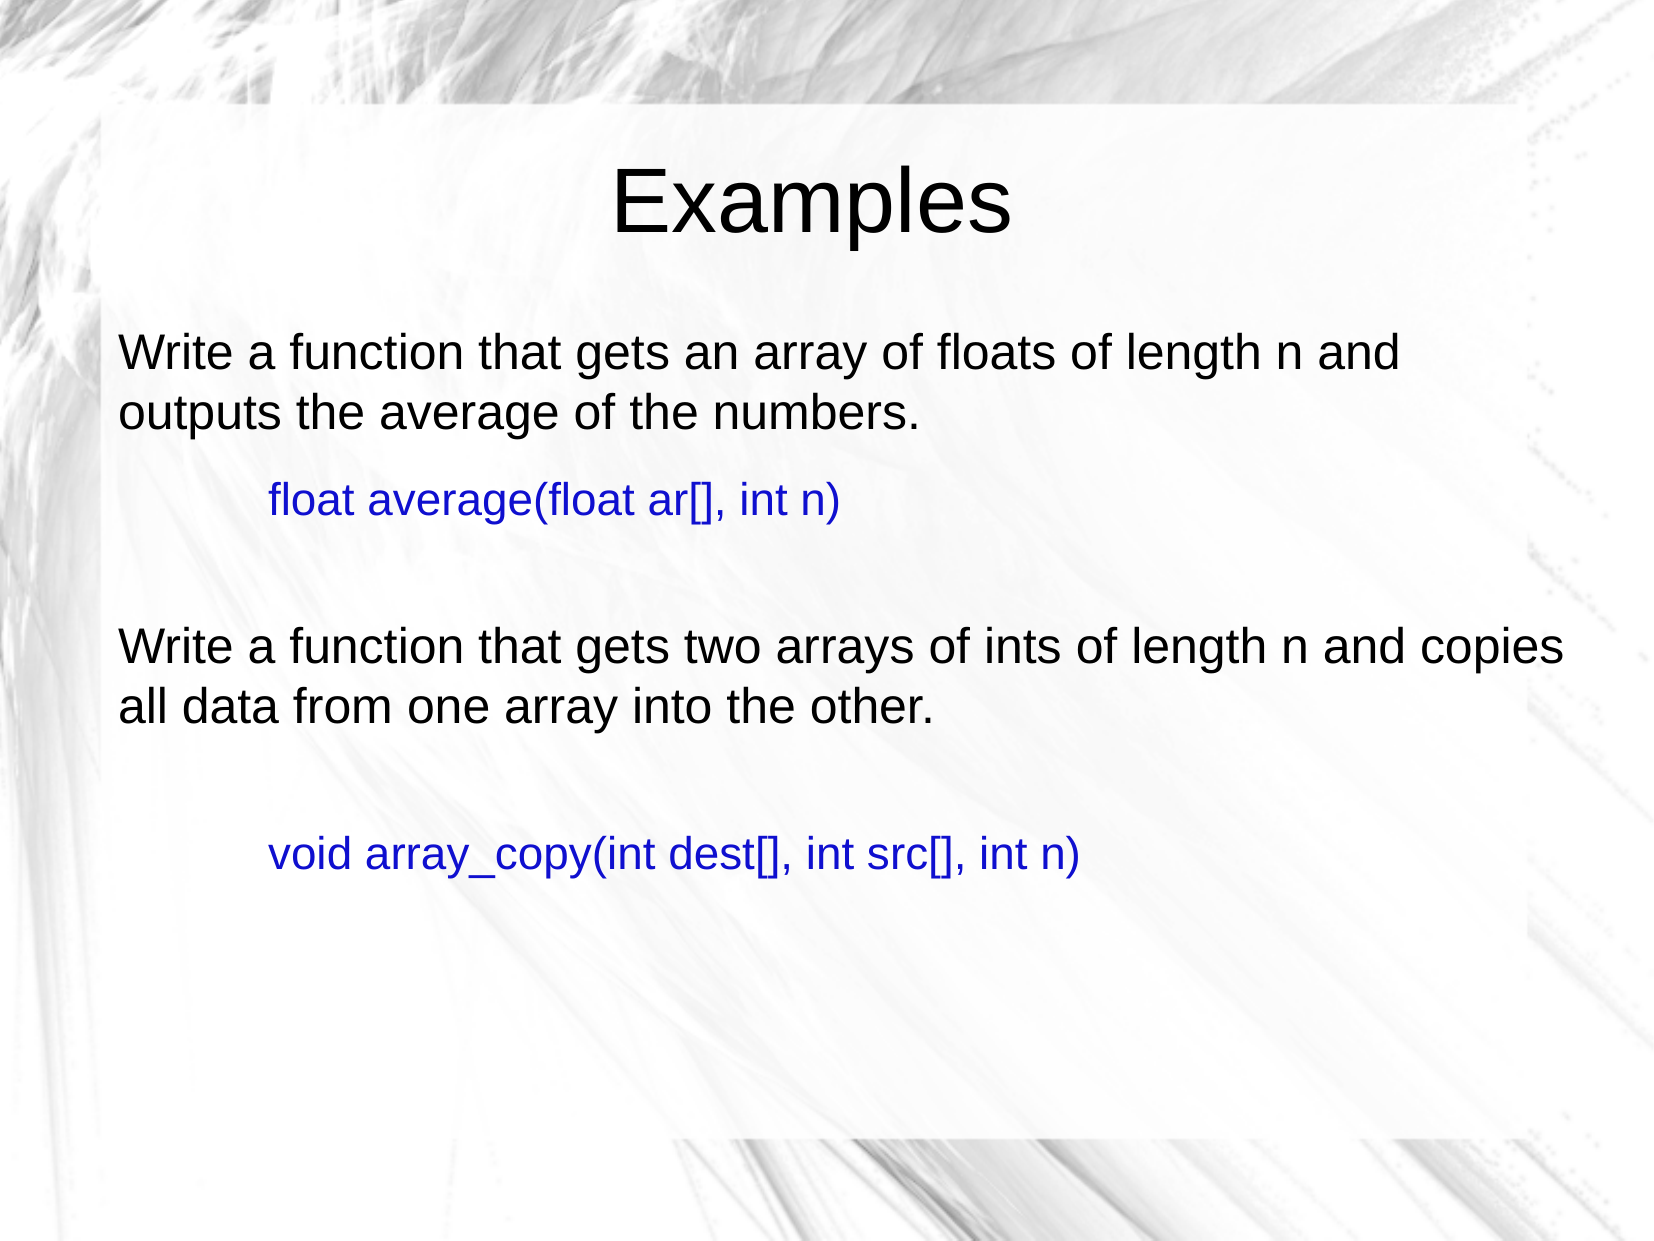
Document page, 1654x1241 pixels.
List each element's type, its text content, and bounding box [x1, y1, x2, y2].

list Write a function that gets an array of floats of length n and outputs the average of the numbers. float average(float ar[], int n) Write a function that gets two arrays of ints of length n and copies all data from one array into the other. void array_copy(int dest[], int src[], int n) [118, 319, 1571, 1109]
title Examples [118, 93, 1506, 299]
picture [0, 0, 1654, 1241]
